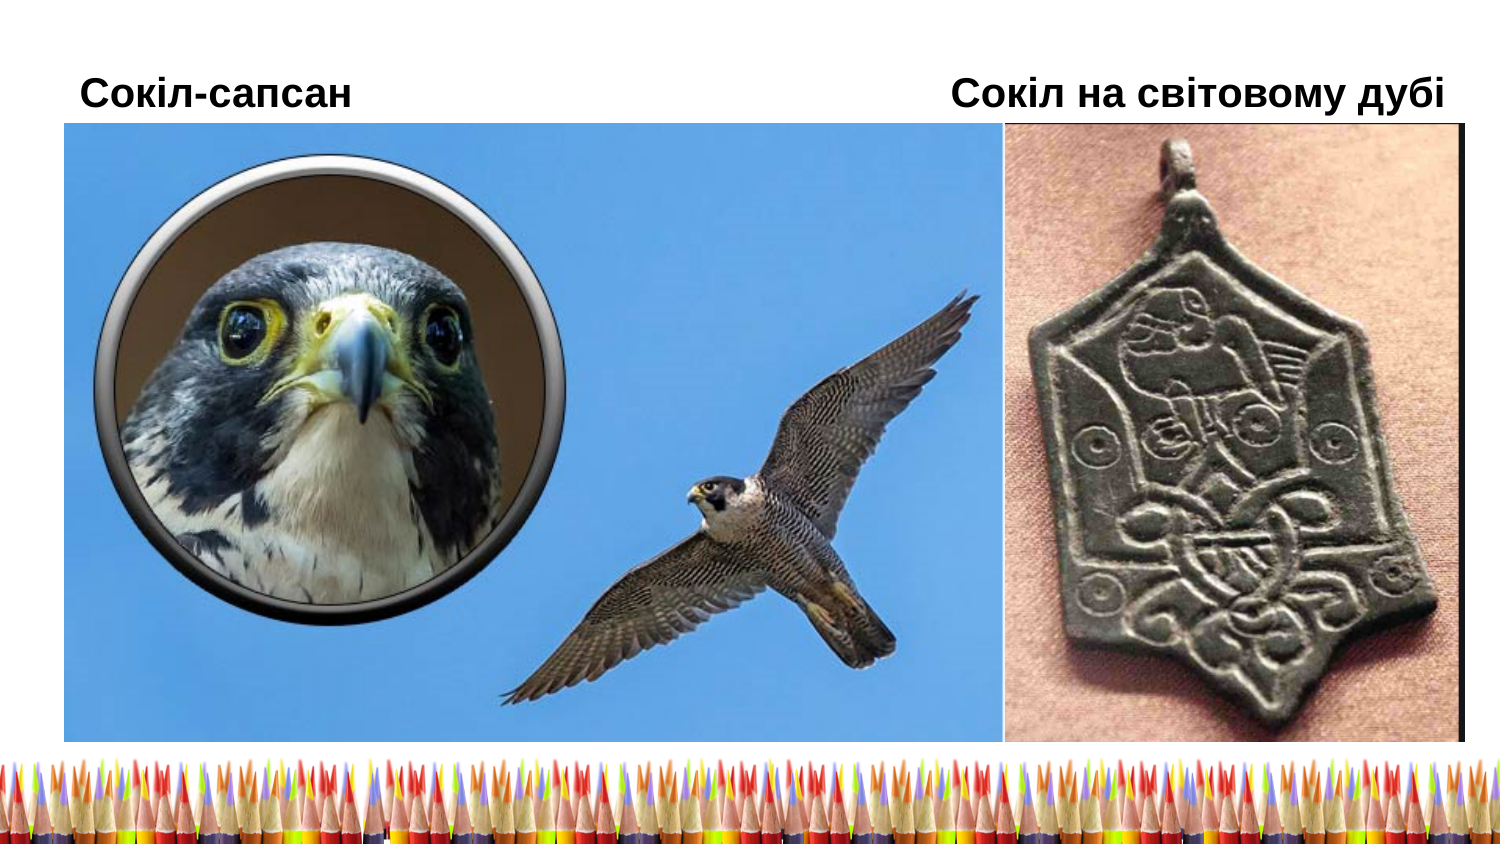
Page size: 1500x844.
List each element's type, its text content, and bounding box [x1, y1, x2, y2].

picture [64, 122, 1465, 742]
picture [0, 756, 1500, 844]
text_box Сокіл-сапсан Сокіл на світовому дубі [64, 58, 1465, 122]
